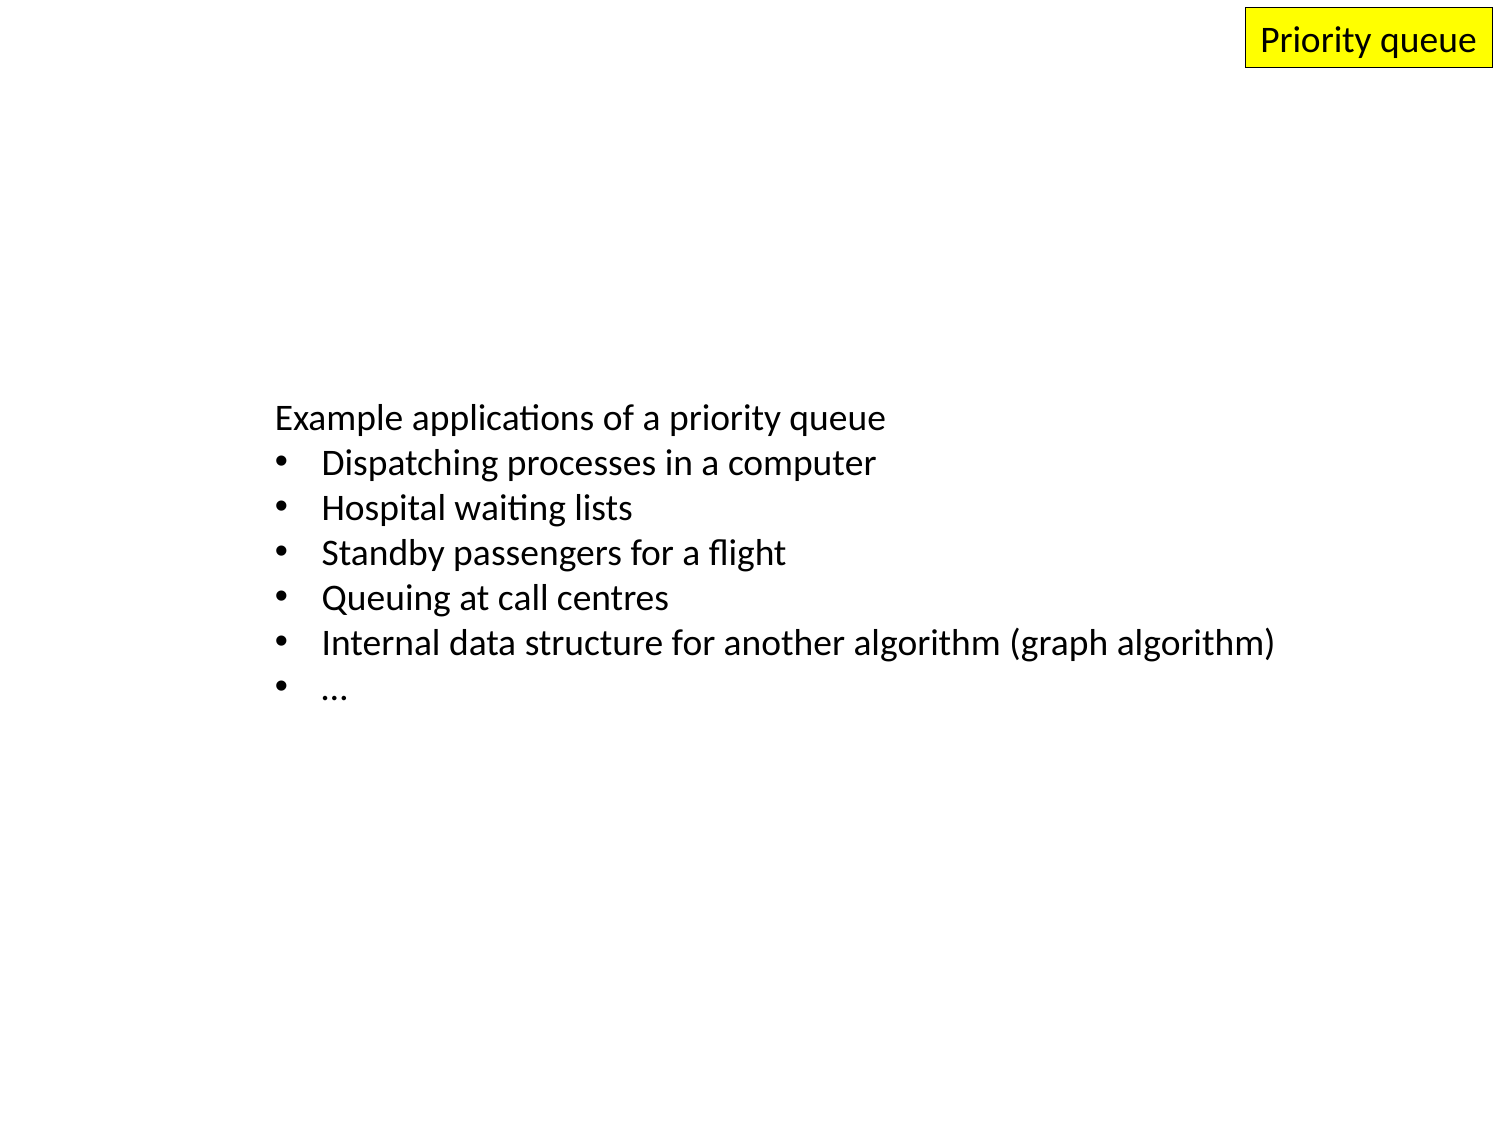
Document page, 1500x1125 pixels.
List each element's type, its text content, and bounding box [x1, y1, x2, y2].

text_box Example applications of a priority queue Dispatching processes in a computer Hospital waiting lists Standby passengers for a flight Queuing at call centres Internal data structure for another algorithm (graph algorithm) … [259, 385, 1292, 715]
text_box Priority queue [1245, 7, 1493, 68]
